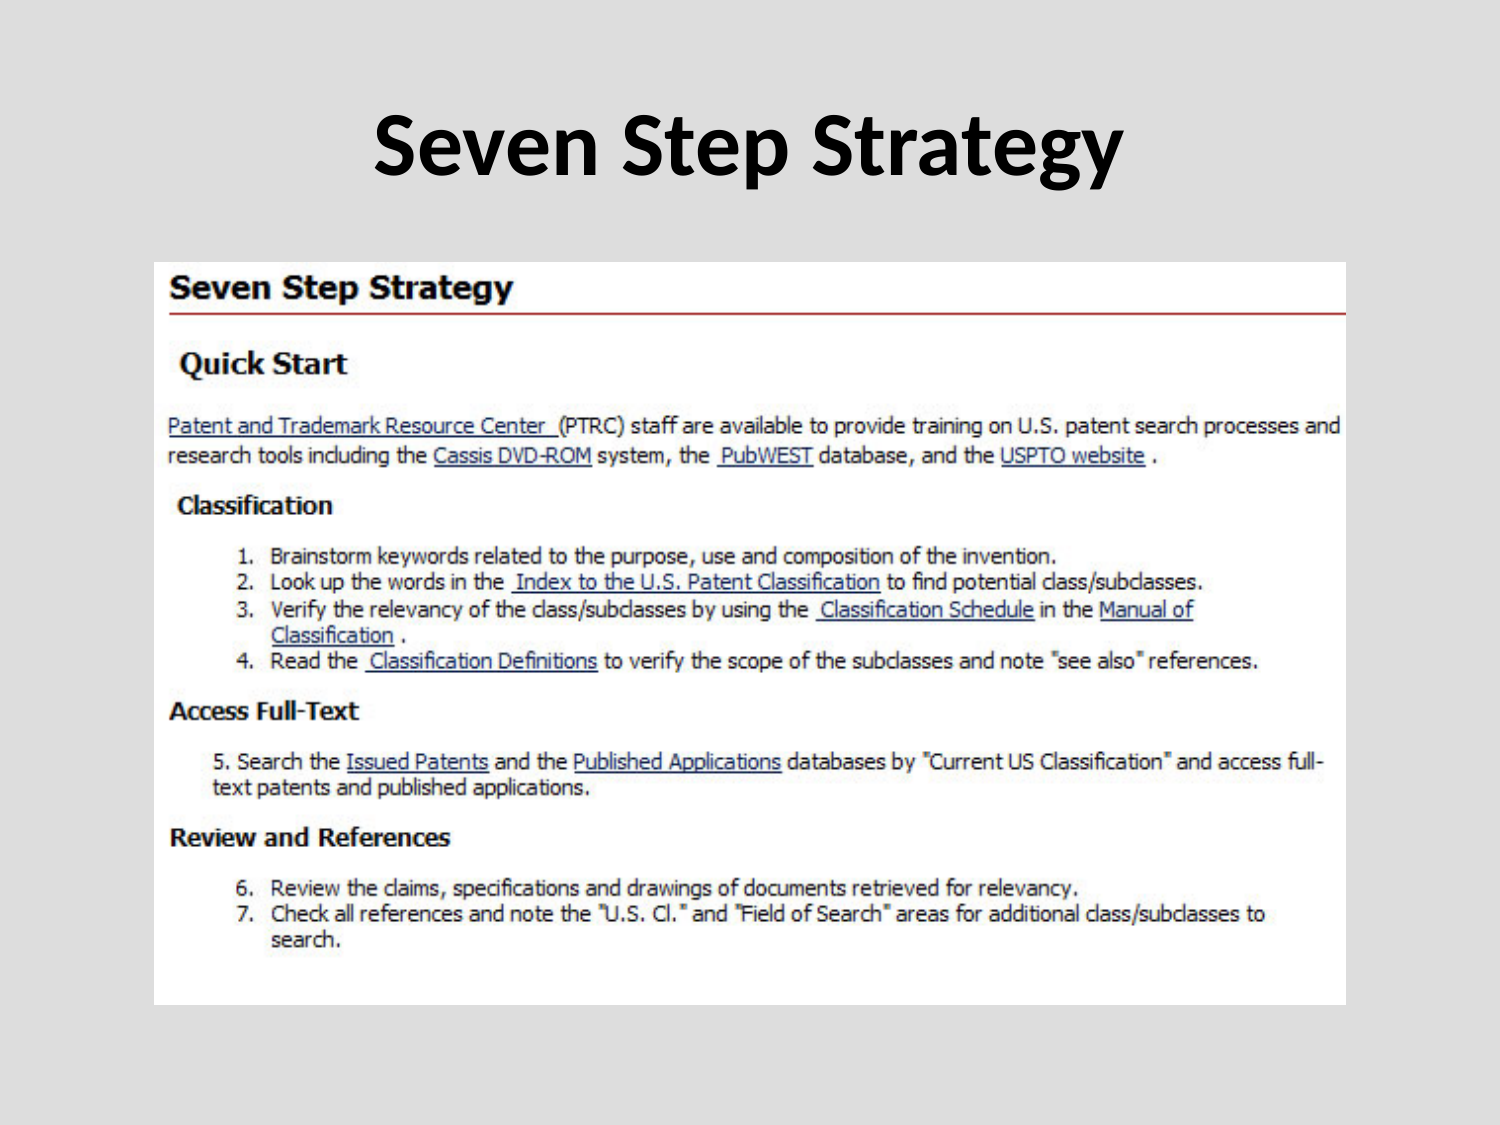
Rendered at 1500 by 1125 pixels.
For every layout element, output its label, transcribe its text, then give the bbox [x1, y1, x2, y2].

title Seven Step Strategy [75, 45, 1425, 233]
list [154, 262, 1346, 1006]
